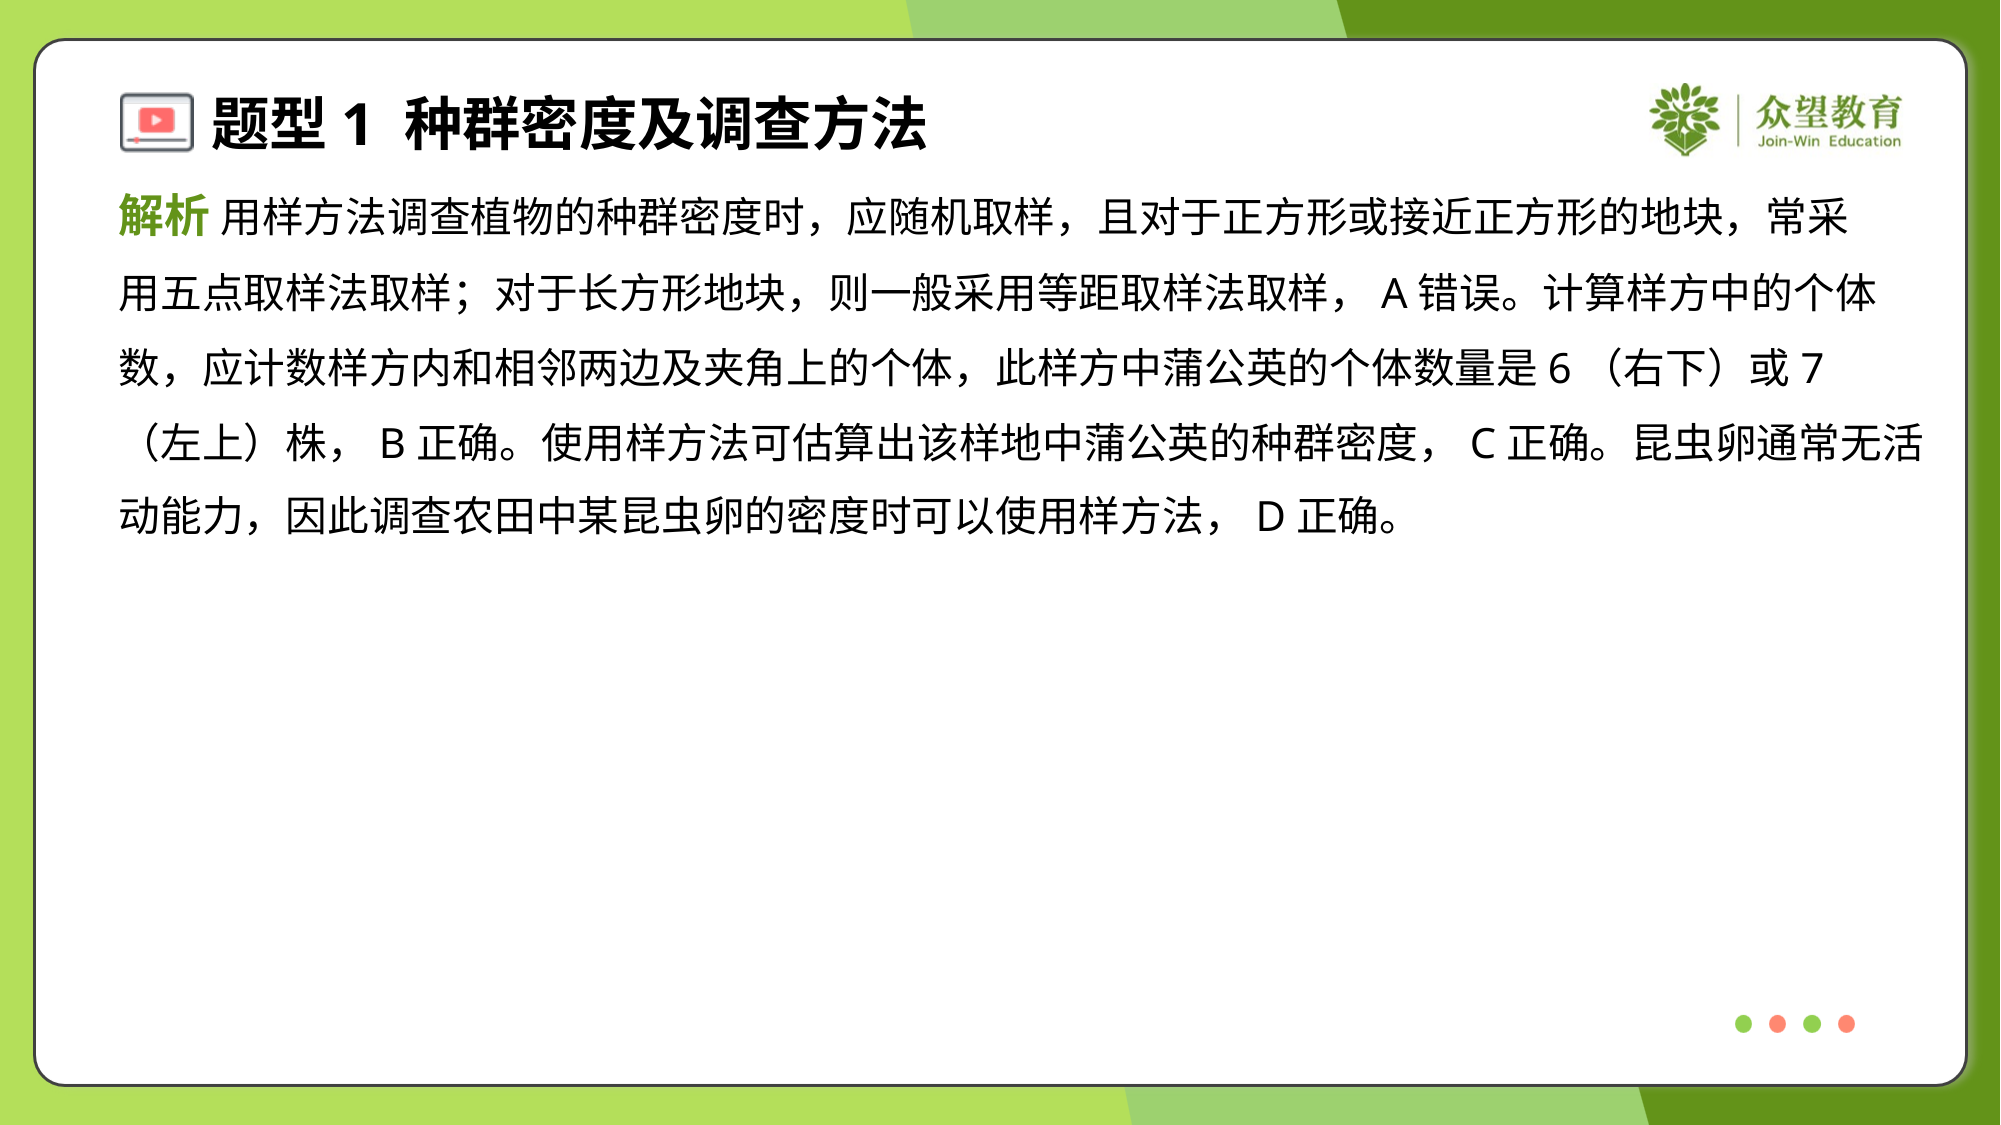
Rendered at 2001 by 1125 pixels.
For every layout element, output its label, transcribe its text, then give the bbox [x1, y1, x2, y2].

text_box 解析 用样方法调查植物的种群密度时，应随机取样，且对于正方形或接近正方形的地块，常采 用五点取样法取样；对于长方形地块，则一般采用等距取样法取样，A错误。计算样方中的个体 数，应计数样方内和相邻两边及夹角上的个体，此样方中蒲公英的个体数量是6（右下）或7 （左上）株，B正确。使用样方法可估算出该样地中蒲公英的种群密度，C正确。昆虫卵通常无活 动能力，因此调查农田中某昆虫卵的密度时可以使用样方法，D正确。 [118, 164, 1883, 533]
picture [0, 0, 2000, 1125]
